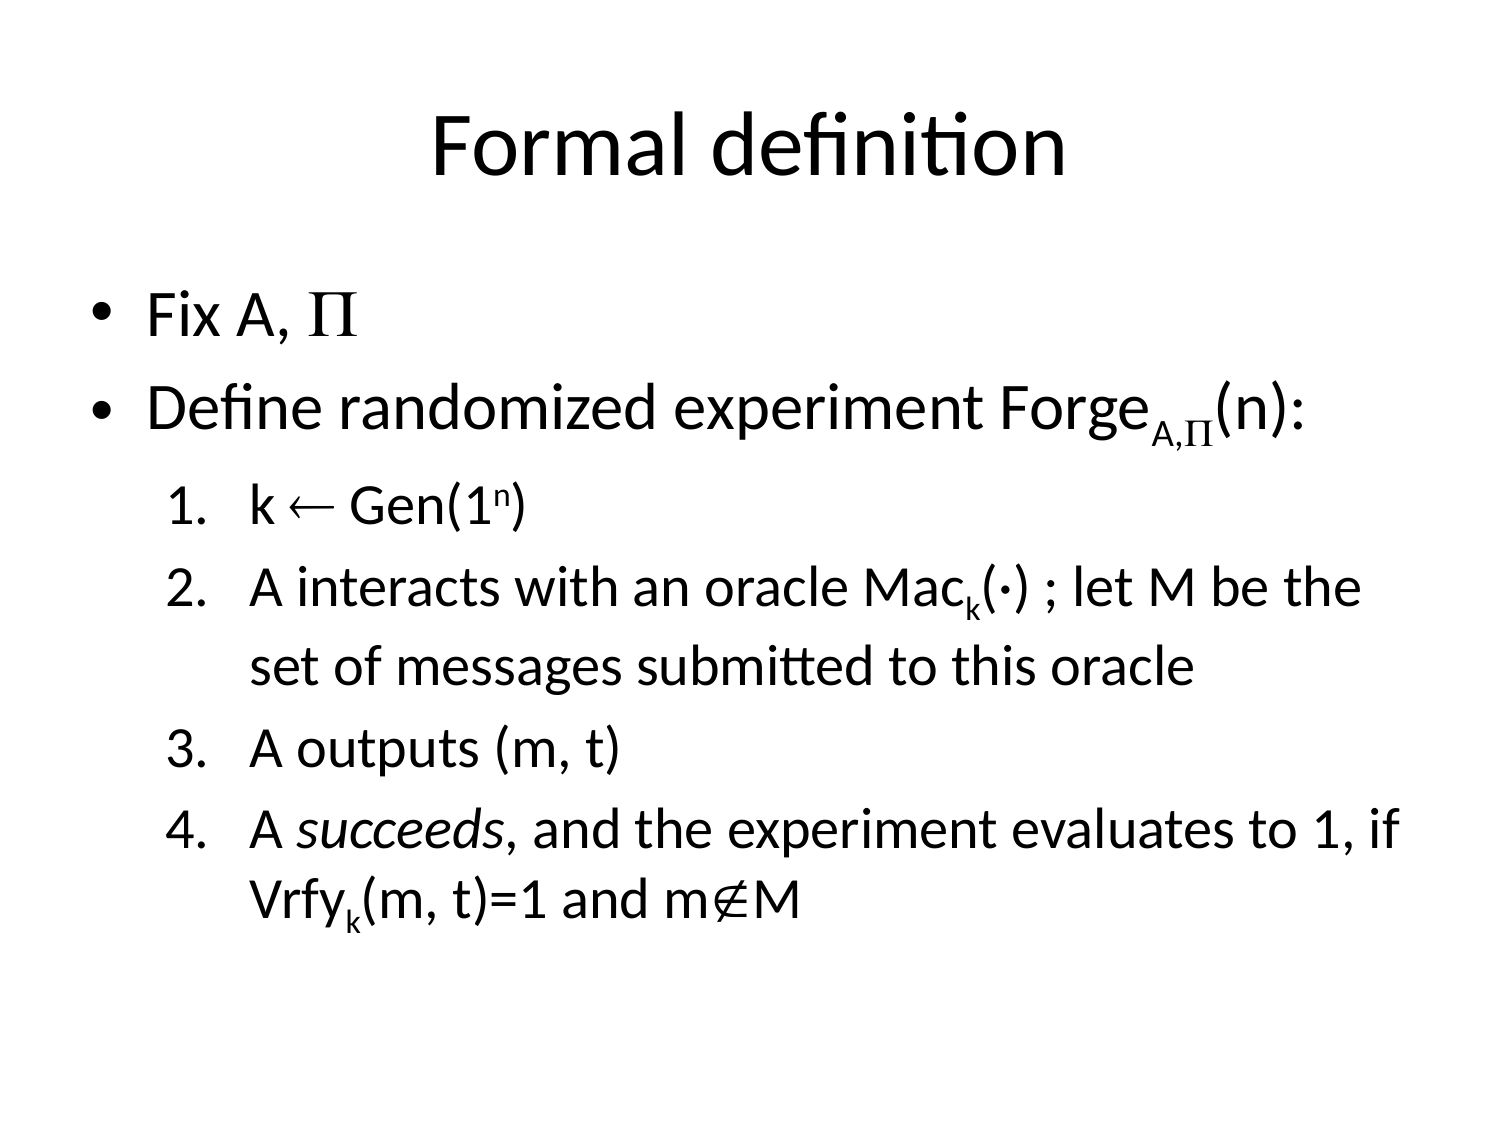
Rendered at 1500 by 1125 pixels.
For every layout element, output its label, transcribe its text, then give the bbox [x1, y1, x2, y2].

title Formal definition [75, 45, 1425, 233]
list Fix A,  Define randomized experiment ForgeA,(n): k  Gen(1n) A interacts with an oracle Mack(·) ; let M be the set of messages submitted to this oracle A outputs (m, t) A succeeds, and the experiment evaluates to 1, if Vrfyk(m, t)=1 and mM [75, 262, 1425, 1005]
